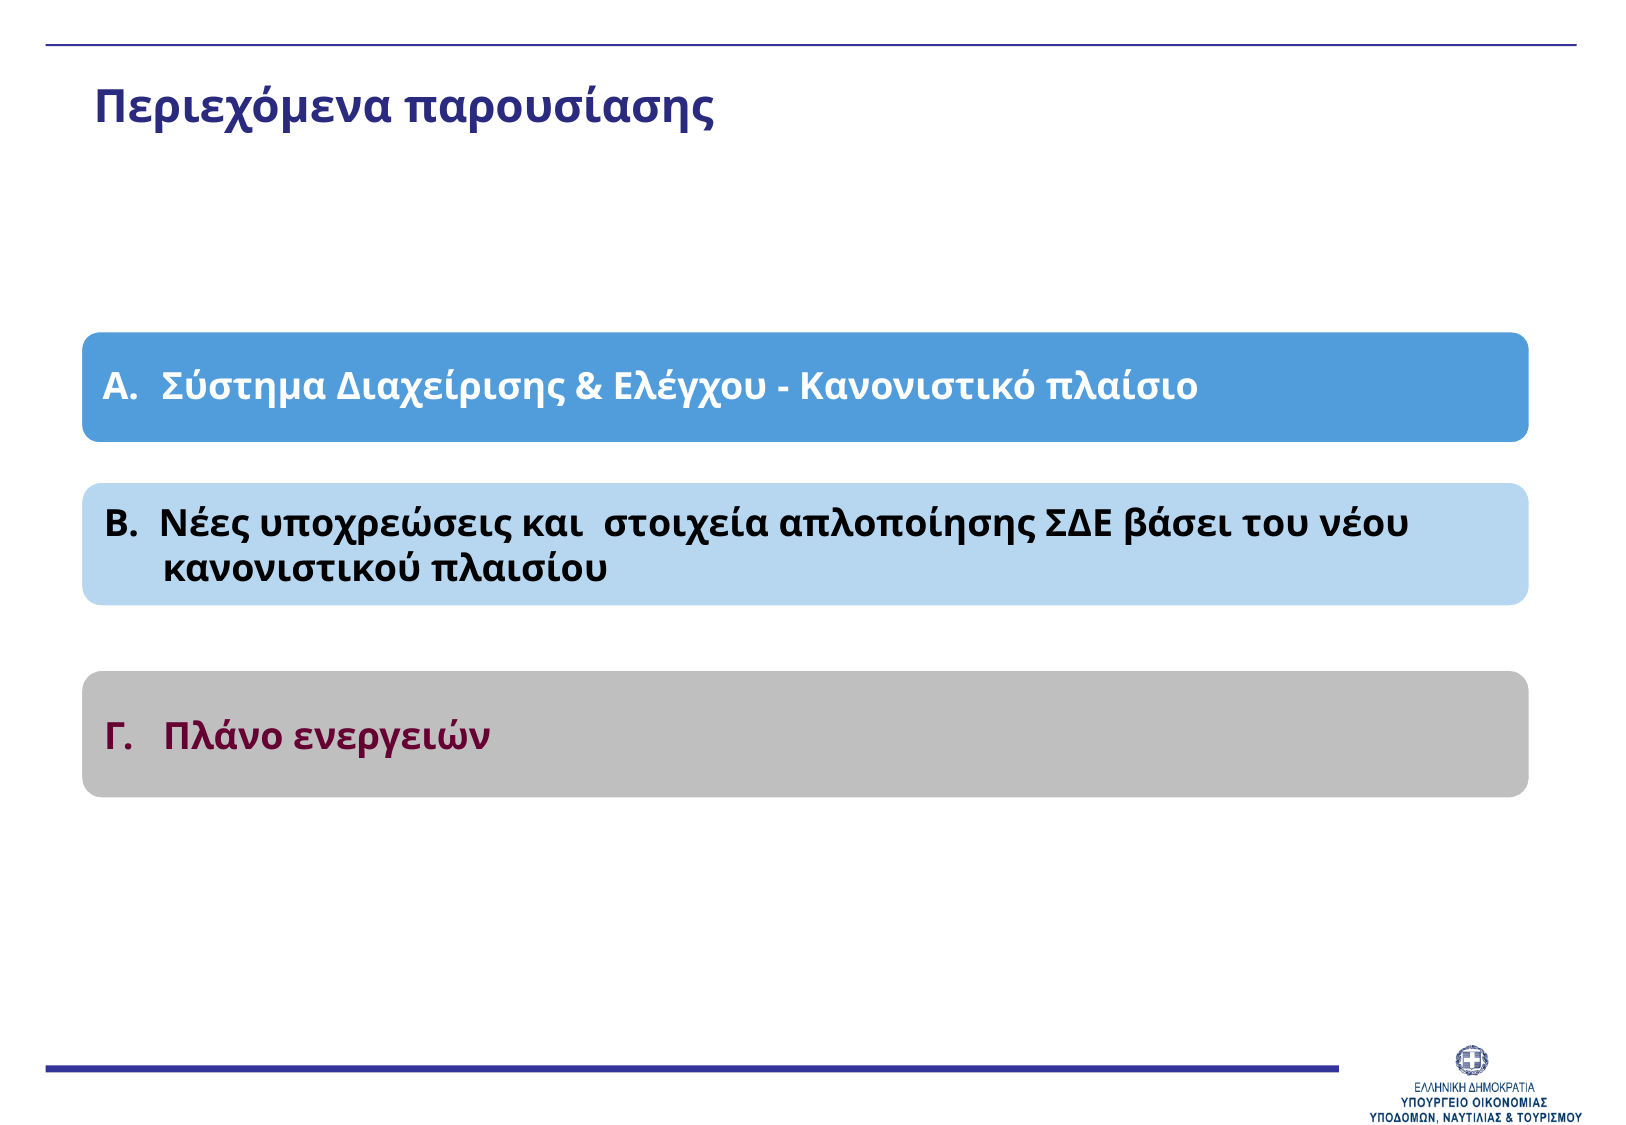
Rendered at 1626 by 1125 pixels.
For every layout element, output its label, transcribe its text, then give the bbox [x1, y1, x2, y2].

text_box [79, 172, 1532, 1083]
picture [1339, 1045, 1605, 1125]
text_box Περιεχόμενα παρουσίασης [78, 69, 1581, 163]
